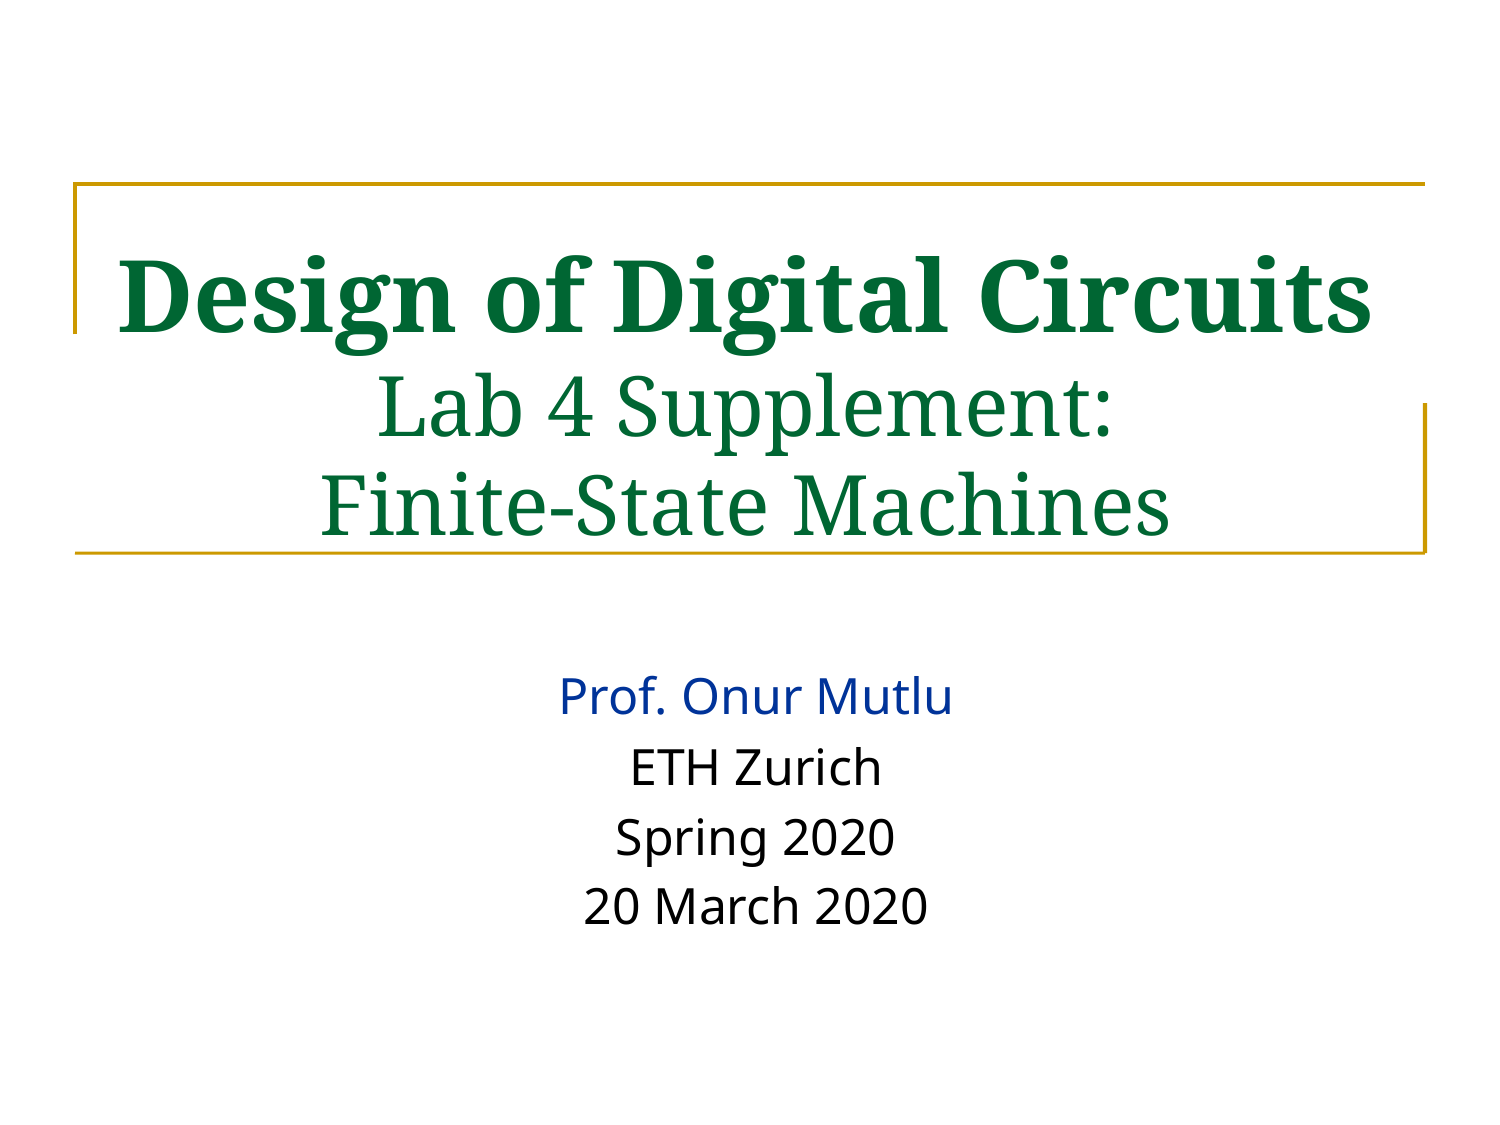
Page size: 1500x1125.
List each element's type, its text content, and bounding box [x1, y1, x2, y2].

subtitle Prof. Onur Mutlu ETH Zurich Spring 2020 20 March 2020 [112, 587, 1400, 1064]
title Design of Digital Circuits Lab 4 Supplement: Finite-State Machines [54, 105, 1438, 388]
